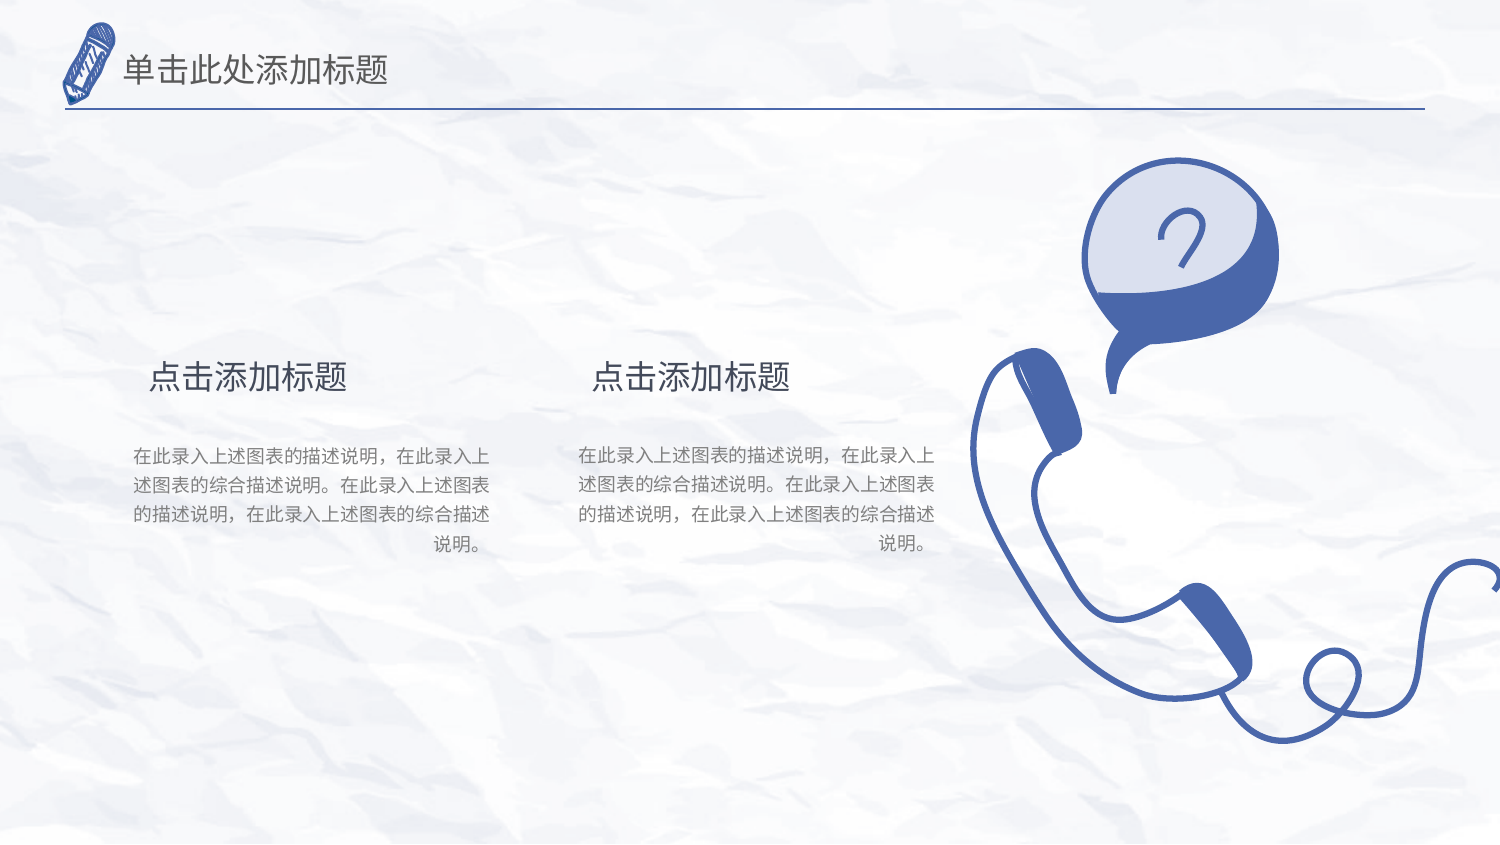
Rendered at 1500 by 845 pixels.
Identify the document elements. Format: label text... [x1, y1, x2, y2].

text_box 在此录入上述图表的描述说明，在此录入上述图表的综合描述说明。在此录入上述图表的描述说明，在此录入上述图表的综合描述说明。 [559, 432, 940, 588]
text_box 点击添加标题 [136, 350, 360, 402]
text_box 在此录入上述图表的描述说明，在此录入上述图表的综合描述说明。在此录入上述图表的描述说明，在此录入上述图表的综合描述说明。 [115, 433, 495, 589]
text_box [973, 350, 1500, 742]
text_box 点击添加标题 [579, 350, 803, 402]
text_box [1084, 160, 1278, 394]
